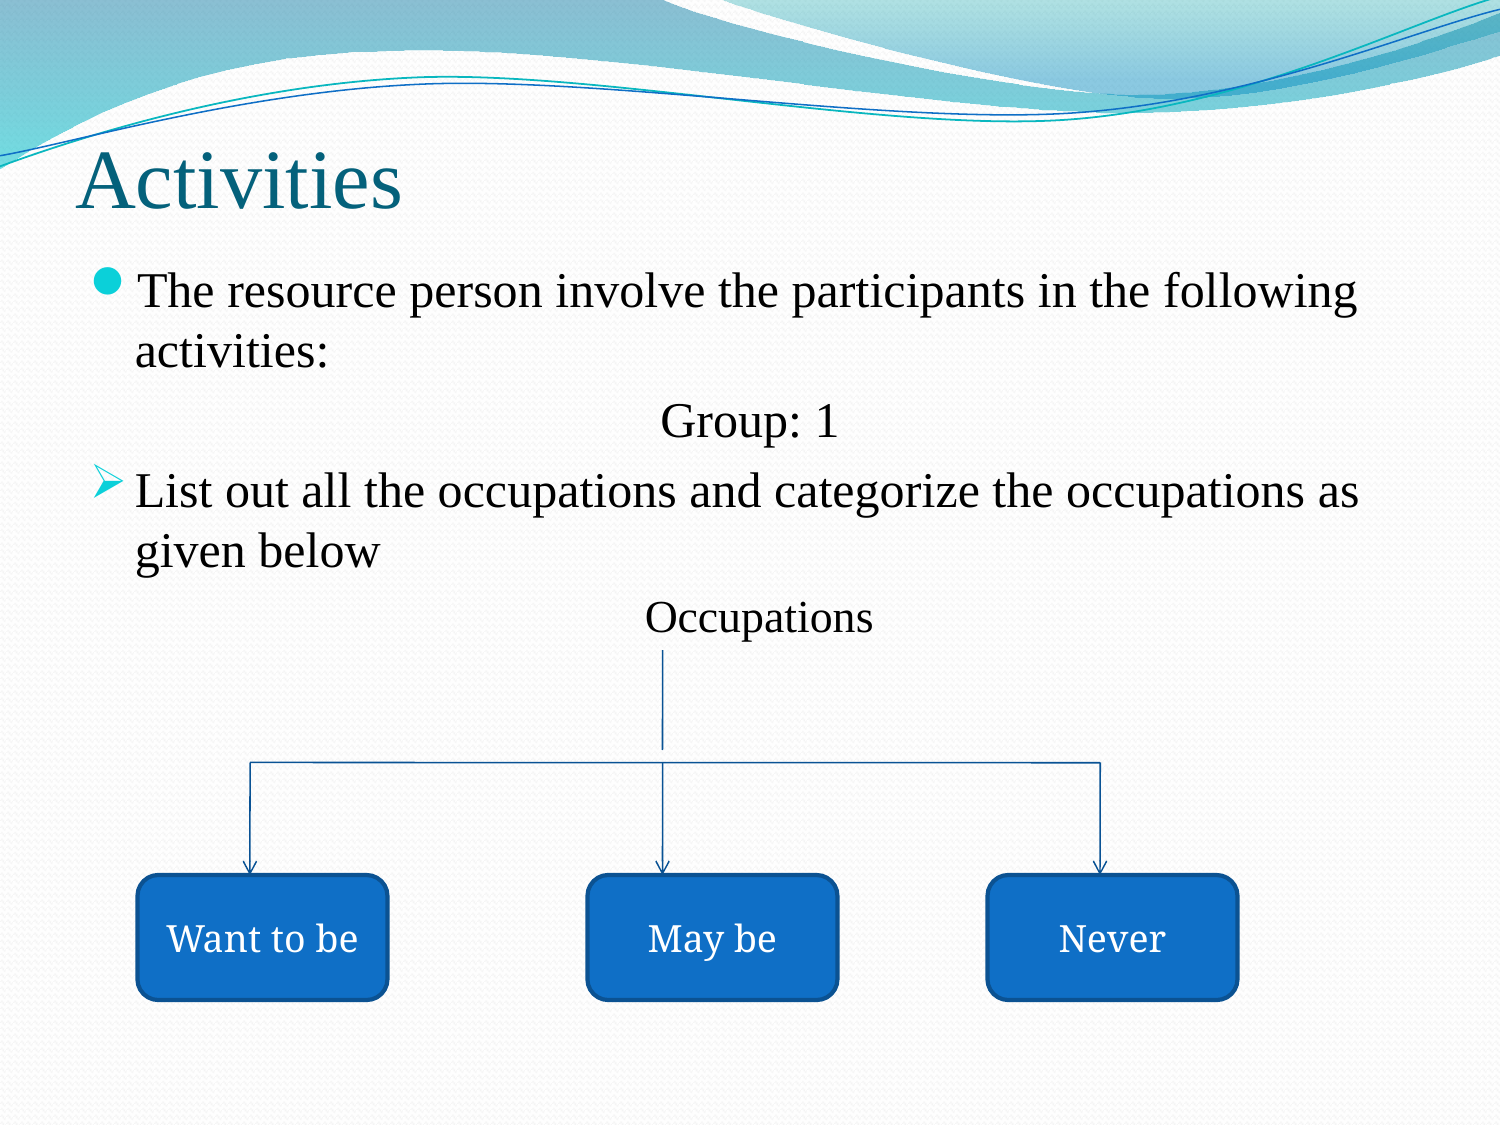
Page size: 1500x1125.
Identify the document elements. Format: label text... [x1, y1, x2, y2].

text_box Want to be [135, 872, 390, 1003]
title Activities [75, 115, 1425, 225]
list The resource person involve the participants in the following activities: Group: 1 List out all the occupations and categorize the occupations as given below Occupations [75, 249, 1425, 1075]
text_box Never [985, 872, 1240, 1003]
text_box May be [585, 872, 840, 1003]
